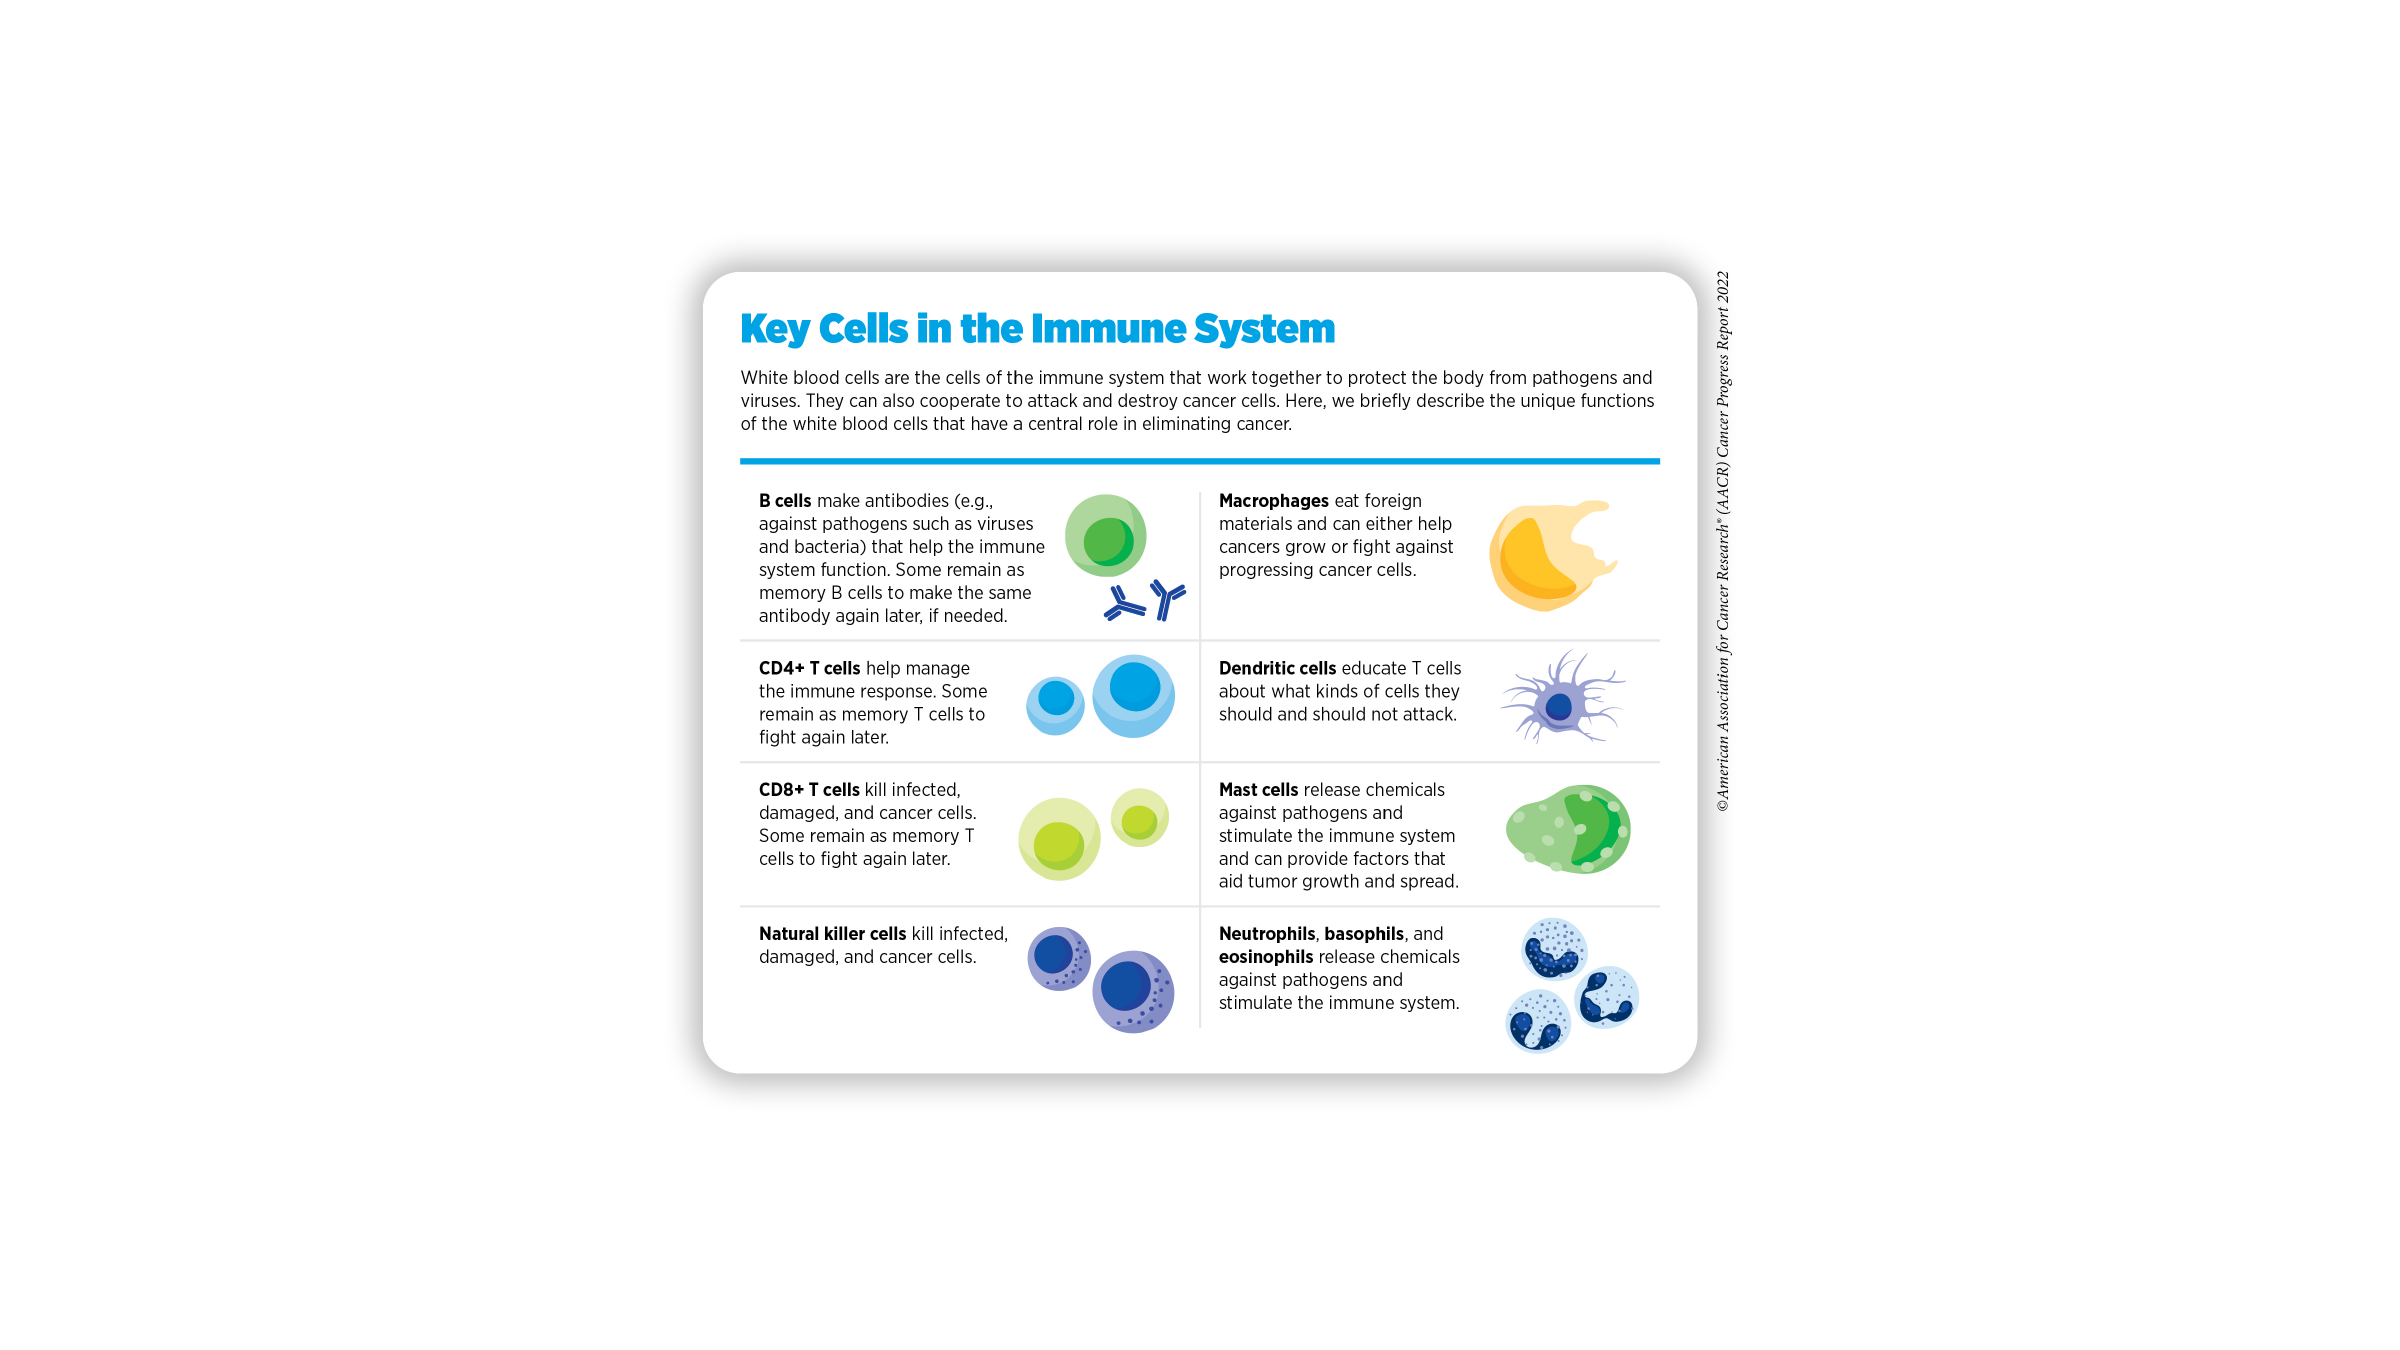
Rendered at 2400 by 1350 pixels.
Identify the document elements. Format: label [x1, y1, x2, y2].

picture [646, 215, 1754, 1135]
